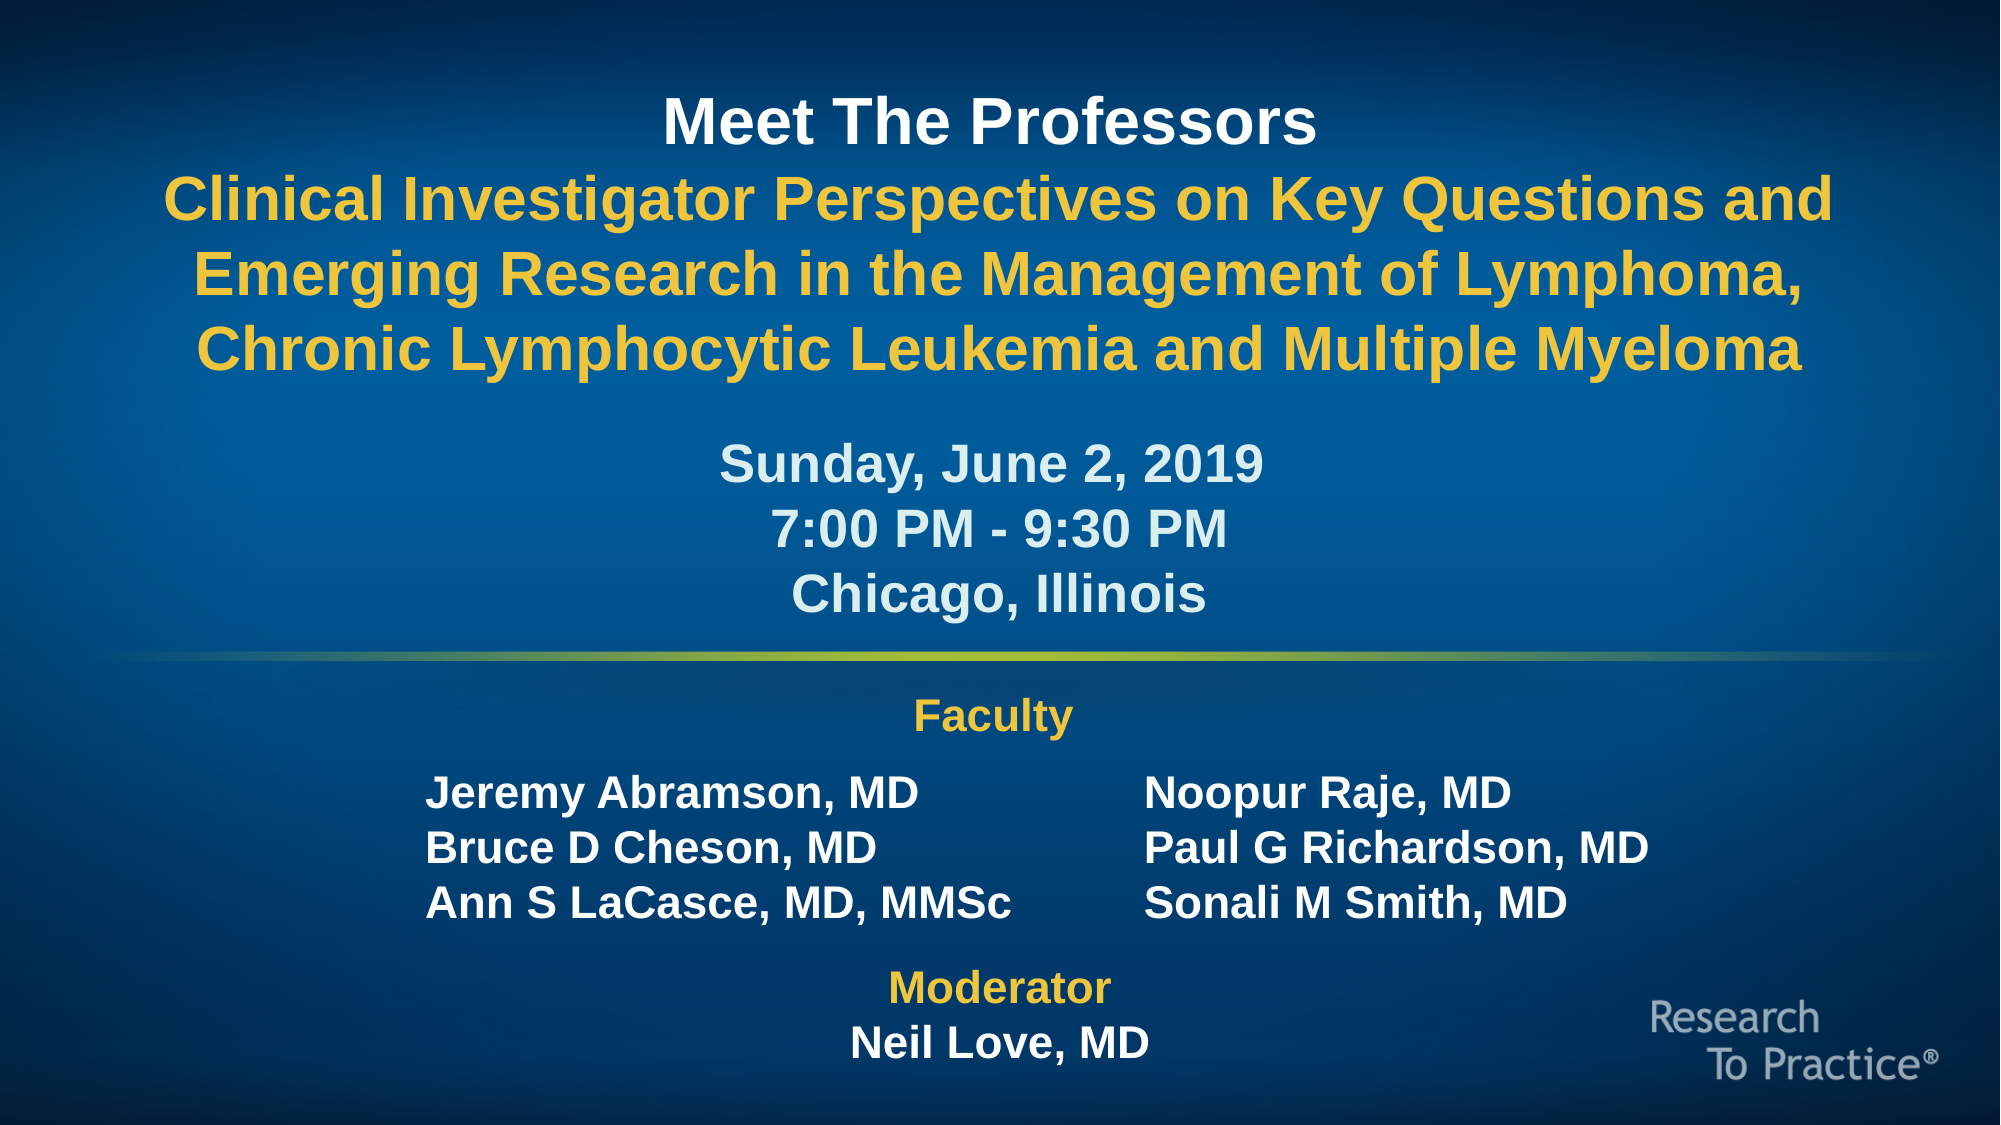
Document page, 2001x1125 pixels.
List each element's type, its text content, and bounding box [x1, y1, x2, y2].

text_box Jeremy Abramson, MD Bruce D Cheson, MD Ann S LaCasce, MD, MMSc Noopur Raje, MD Paul G Richardson, MD Sonali M Smith, MD [424, 762, 1863, 875]
text_box Faculty [898, 677, 1102, 748]
text_box Moderator Neil Love, MD [809, 960, 1191, 1075]
picture [0, 0, 2000, 1125]
text_box Meet The Professors Clinical Investigator Perspectives on Key Questions and Emerging Research in the Management of Lymphoma, Chronic Lymphocytic Leukemia and Multiple Myeloma Sunday, June 2, 2019 7:00 PM - 9:30 PM Chicago, Illinois [99, 23, 1900, 653]
